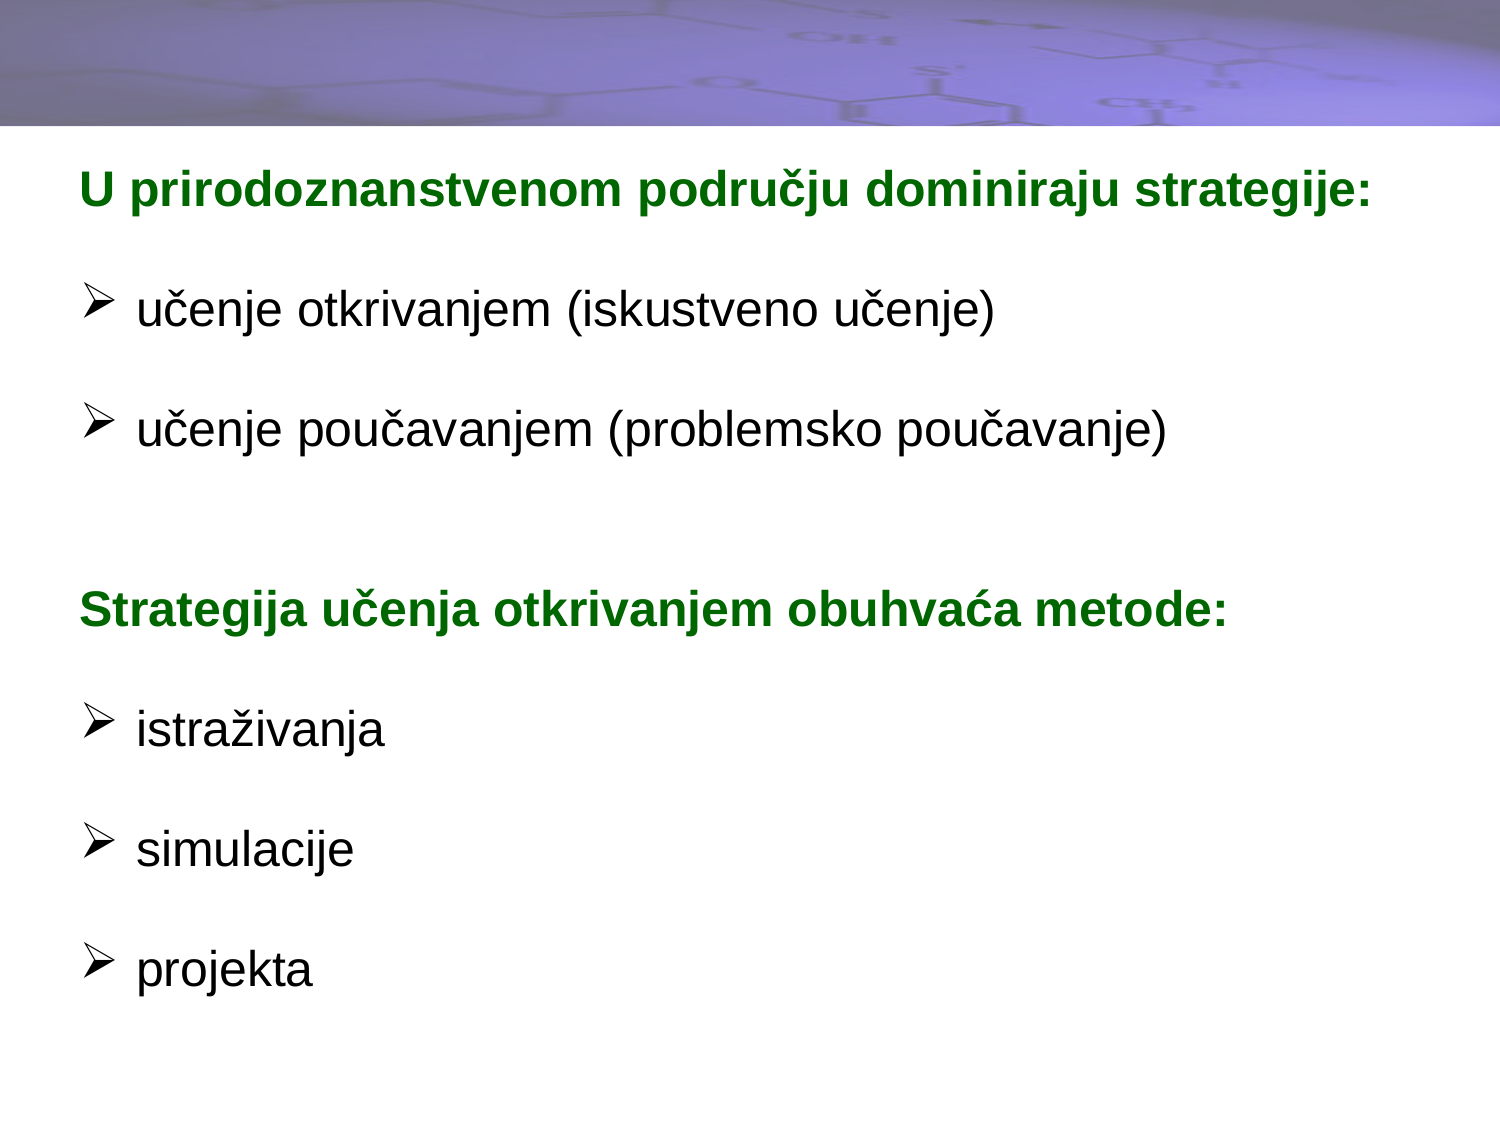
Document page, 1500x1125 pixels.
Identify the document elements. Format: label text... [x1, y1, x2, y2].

text_box U prirodoznanstvenom području dominiraju strategije: učenje otkrivanjem (iskustveno učenje) učenje poučavanjem (problemsko poučavanje) Strategija učenja otkrivanjem obuhvaća metode: istraživanja simulacije projekta [64, 148, 1400, 1124]
